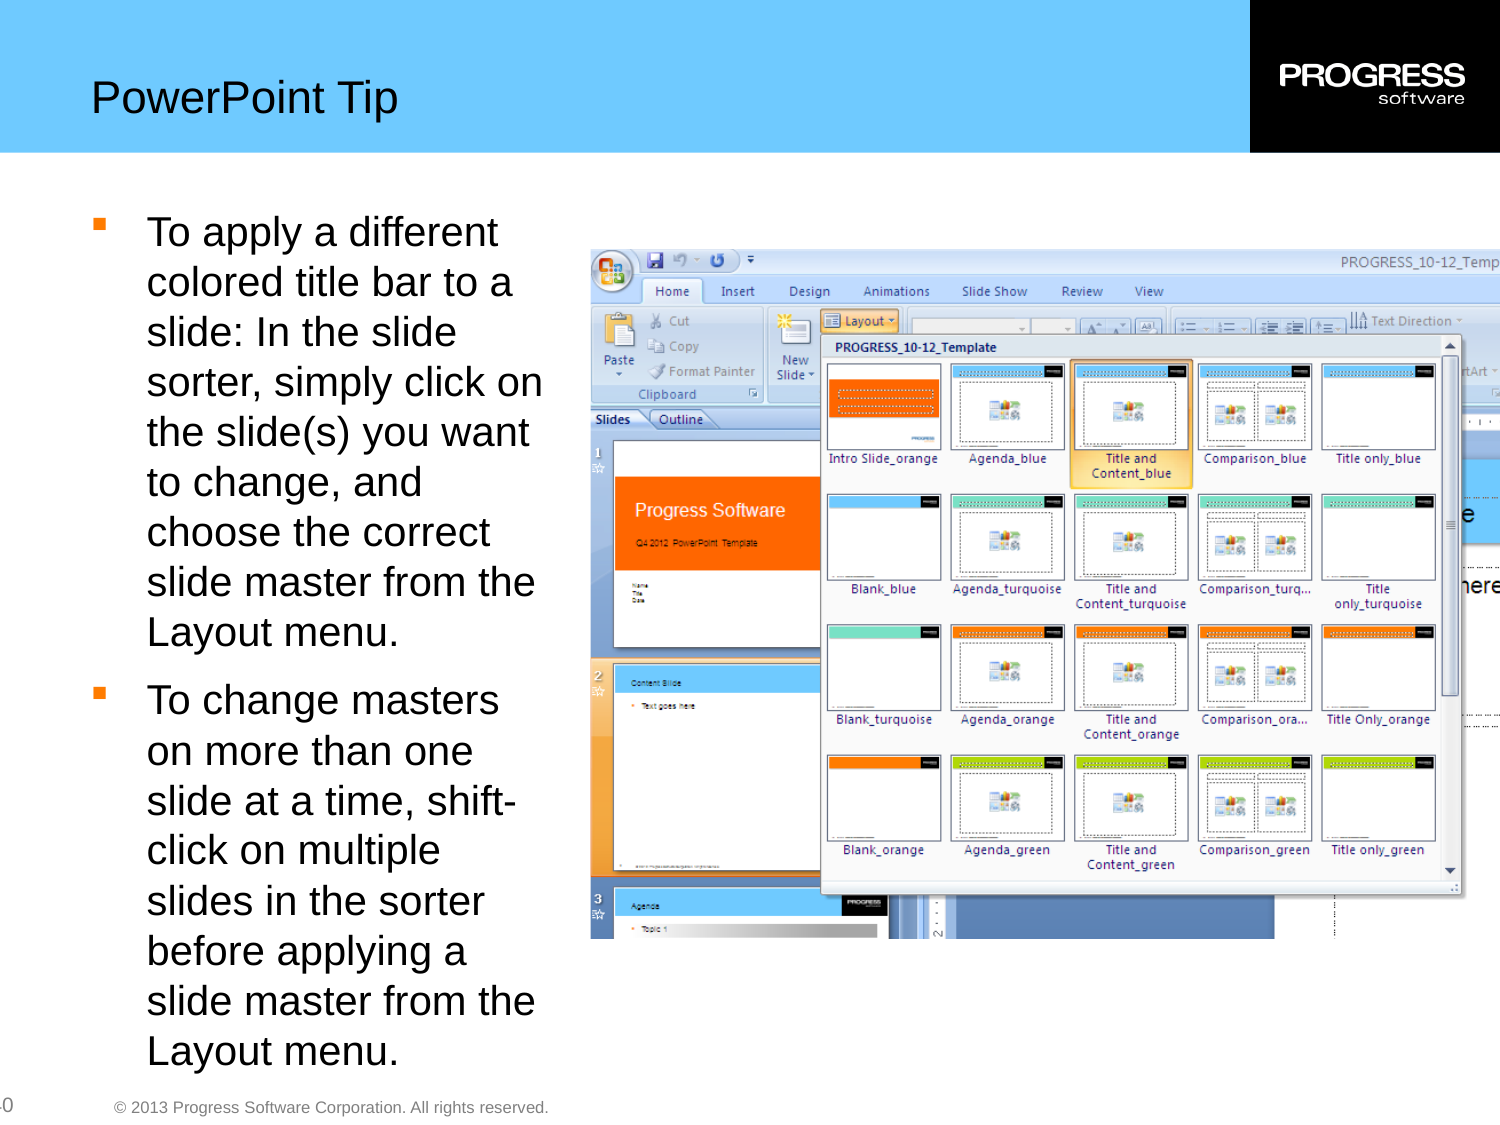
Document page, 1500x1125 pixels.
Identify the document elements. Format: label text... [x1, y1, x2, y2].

title PowerPoint Tip [75, 64, 1201, 132]
picture [1280, 63, 1465, 104]
picture [590, 249, 1500, 940]
list To apply a different colored title bar to a slide: In the slide sorter, simply click on the slide(s) you want to change, and choose the correct slide master from the Layout menu. To change masters on more than one slide at a time, shift-click on multiple slides in the sorter before applying a slide master from the Layout menu. [75, 196, 567, 1081]
